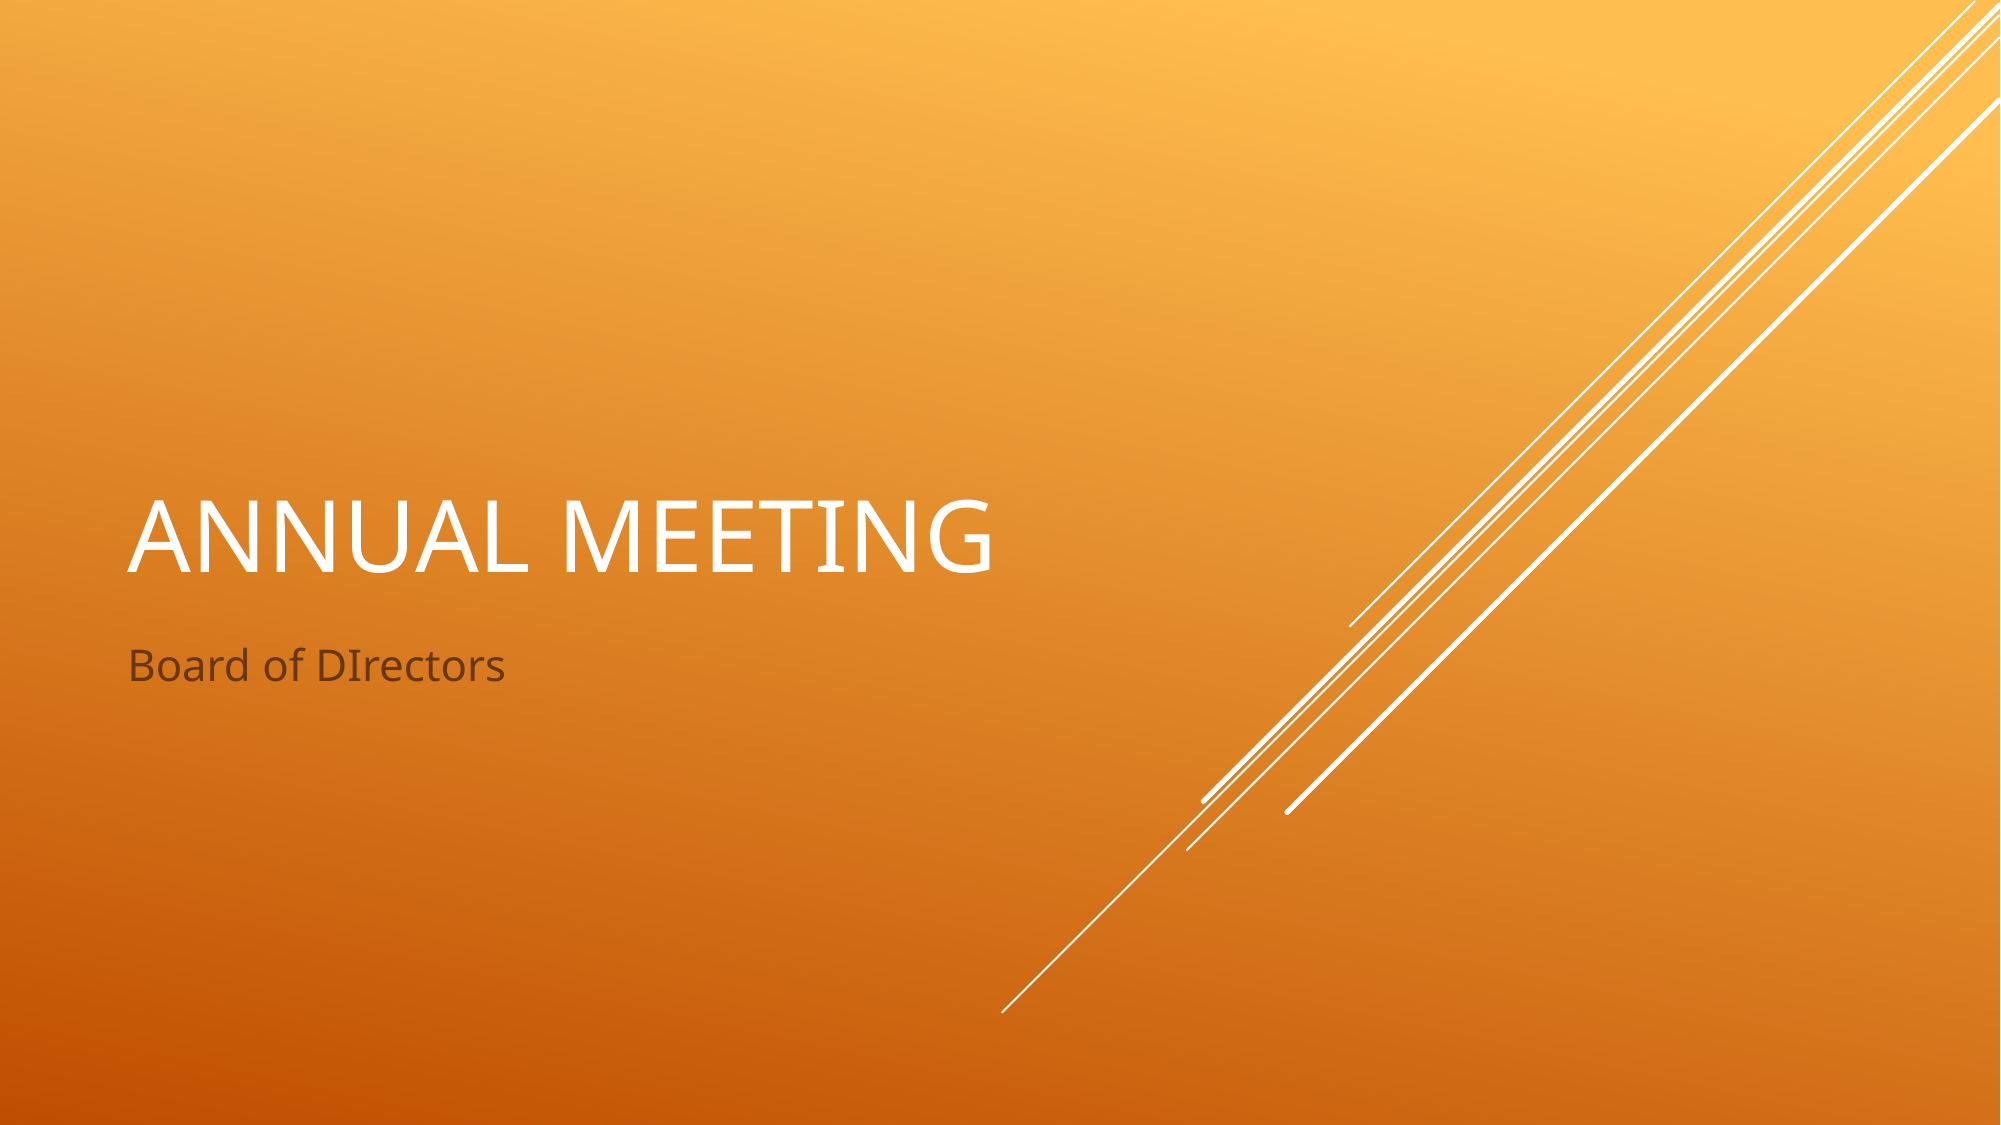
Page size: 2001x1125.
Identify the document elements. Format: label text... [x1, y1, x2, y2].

title Annual Meeting [112, 112, 1425, 600]
subtitle Board of DIrectors [112, 630, 1163, 950]
